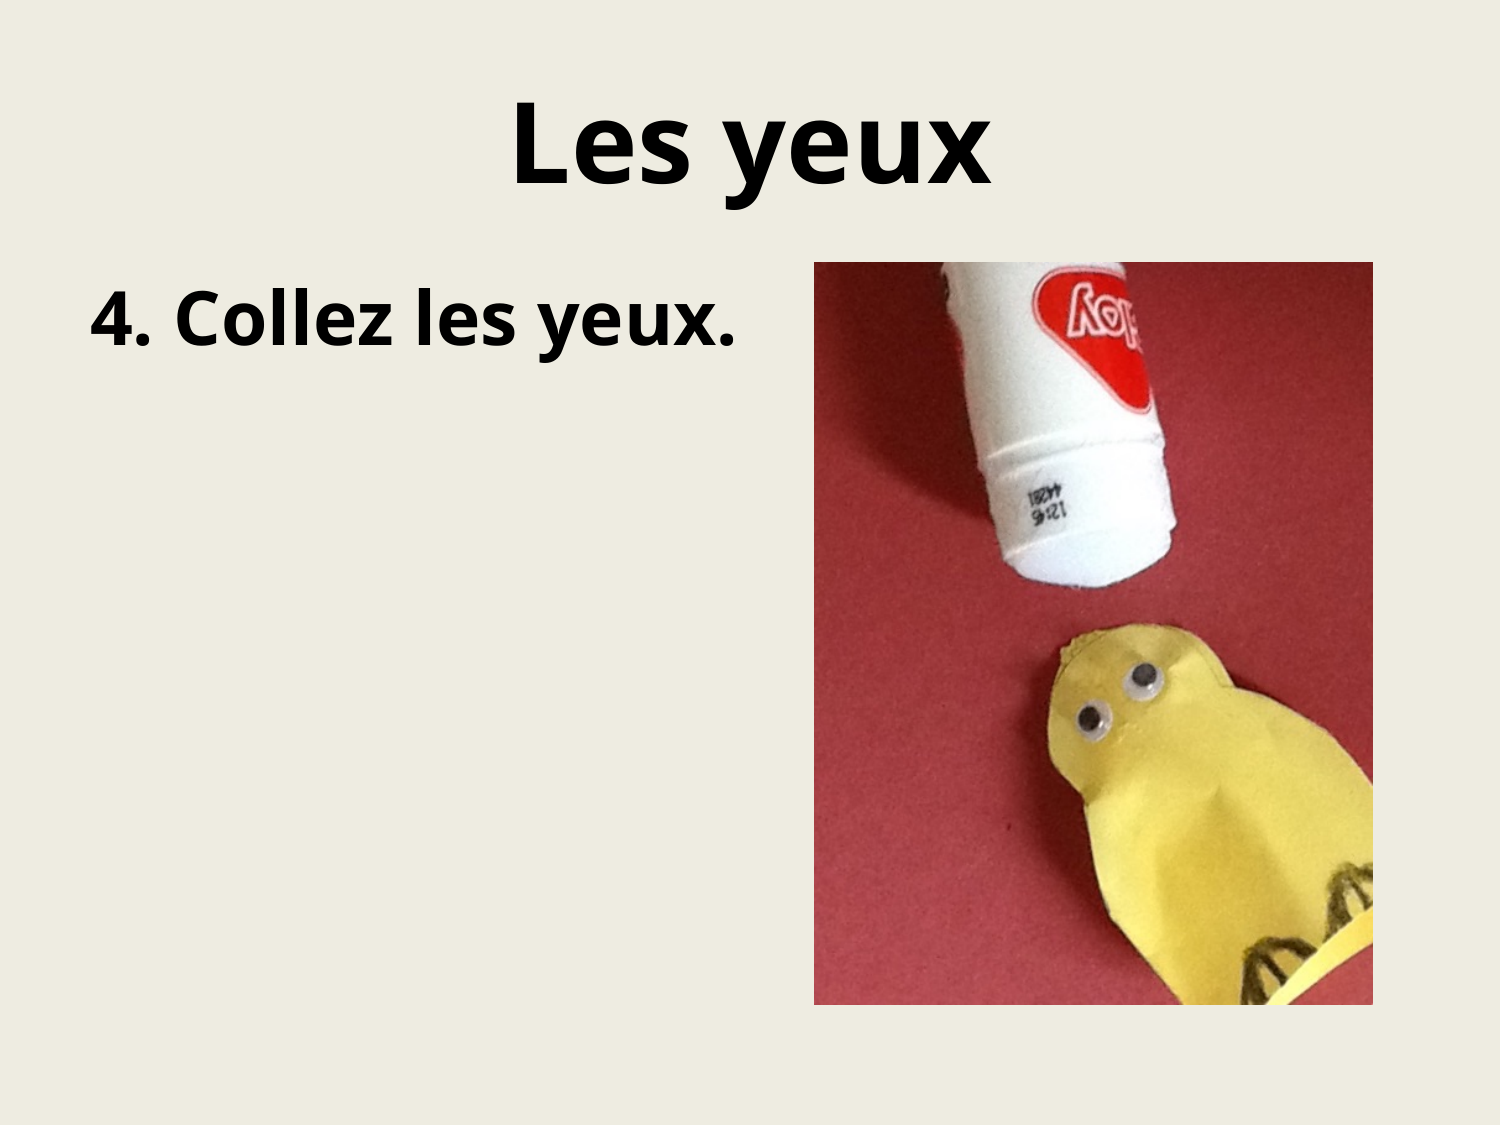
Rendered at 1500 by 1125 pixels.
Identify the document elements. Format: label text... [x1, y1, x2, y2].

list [814, 262, 1374, 1006]
title Les yeux [75, 45, 1425, 233]
list 4. Collez les yeux. [75, 262, 798, 1005]
